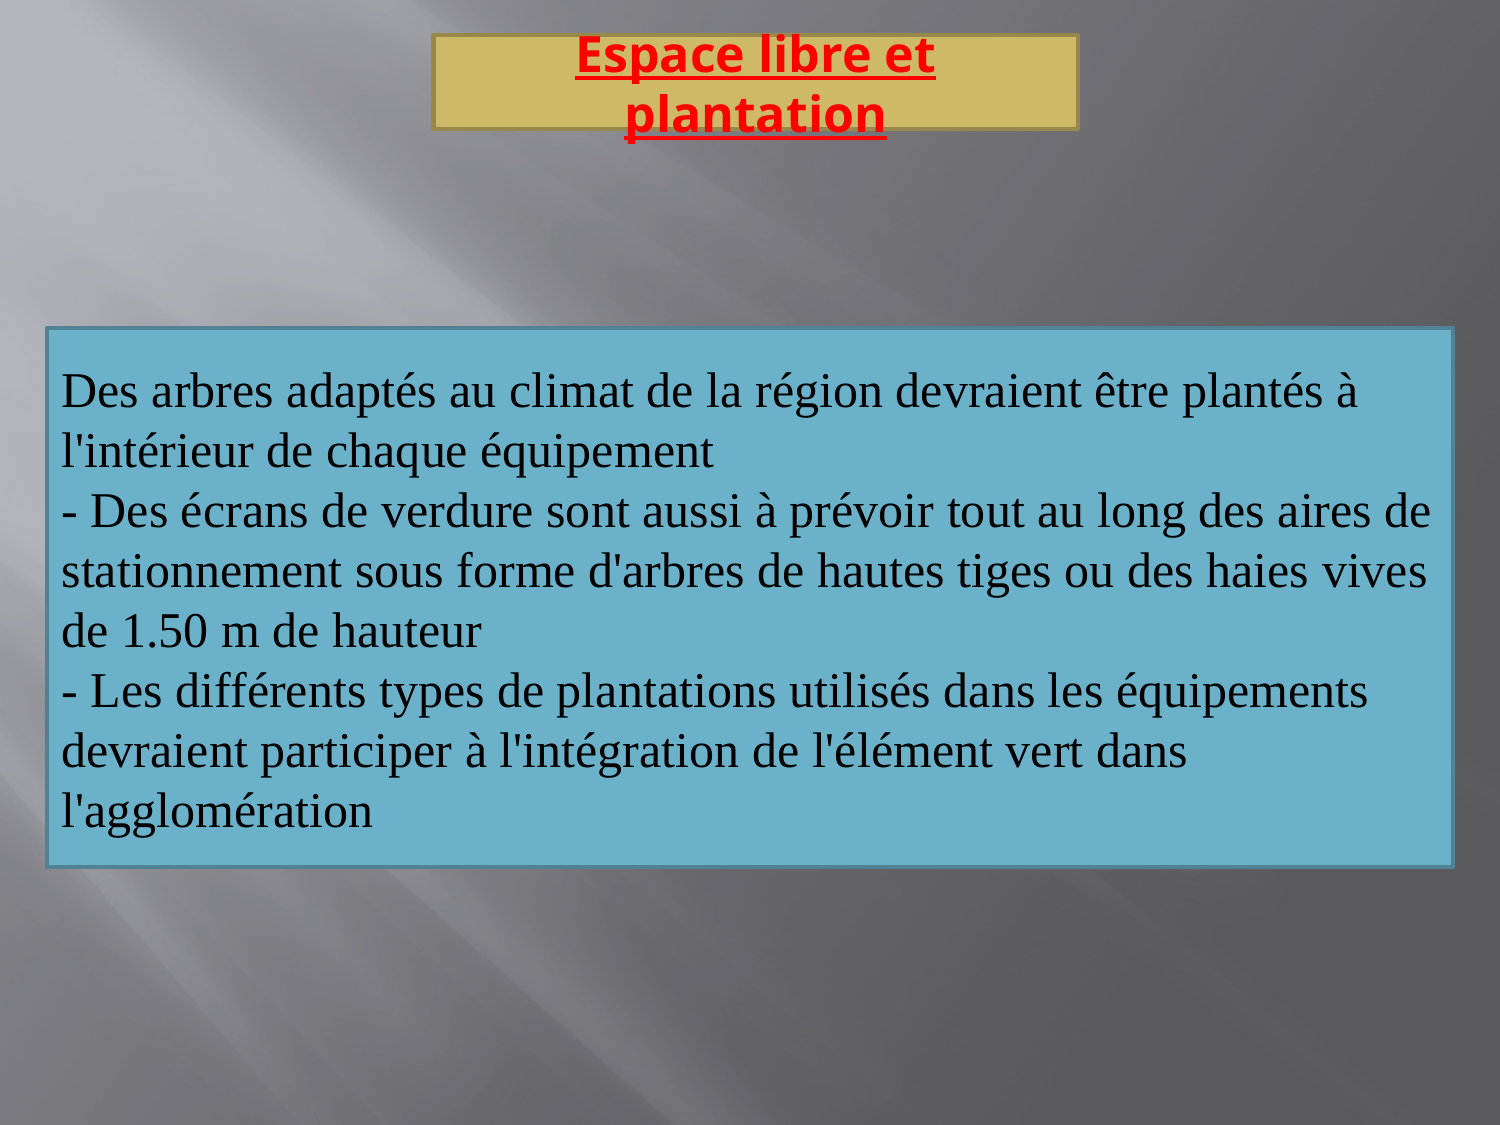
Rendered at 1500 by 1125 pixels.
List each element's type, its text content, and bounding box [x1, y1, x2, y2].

text_box Des arbres adaptés au climat de la région devraient être plantés à l'intérieur de chaque équipement - Des écrans de verdure sont aussi à prévoir tout au long des aires de stationnement sous forme d'arbres de hautes tiges ou des haies vives de 1.50 m de hauteur - Les différents types de plantations utilisés dans les équipements devraient participer à l'intégration de l'élément vert dans l'agglomération [45, 326, 1455, 869]
text_box Espace libre et plantation [431, 33, 1080, 131]
